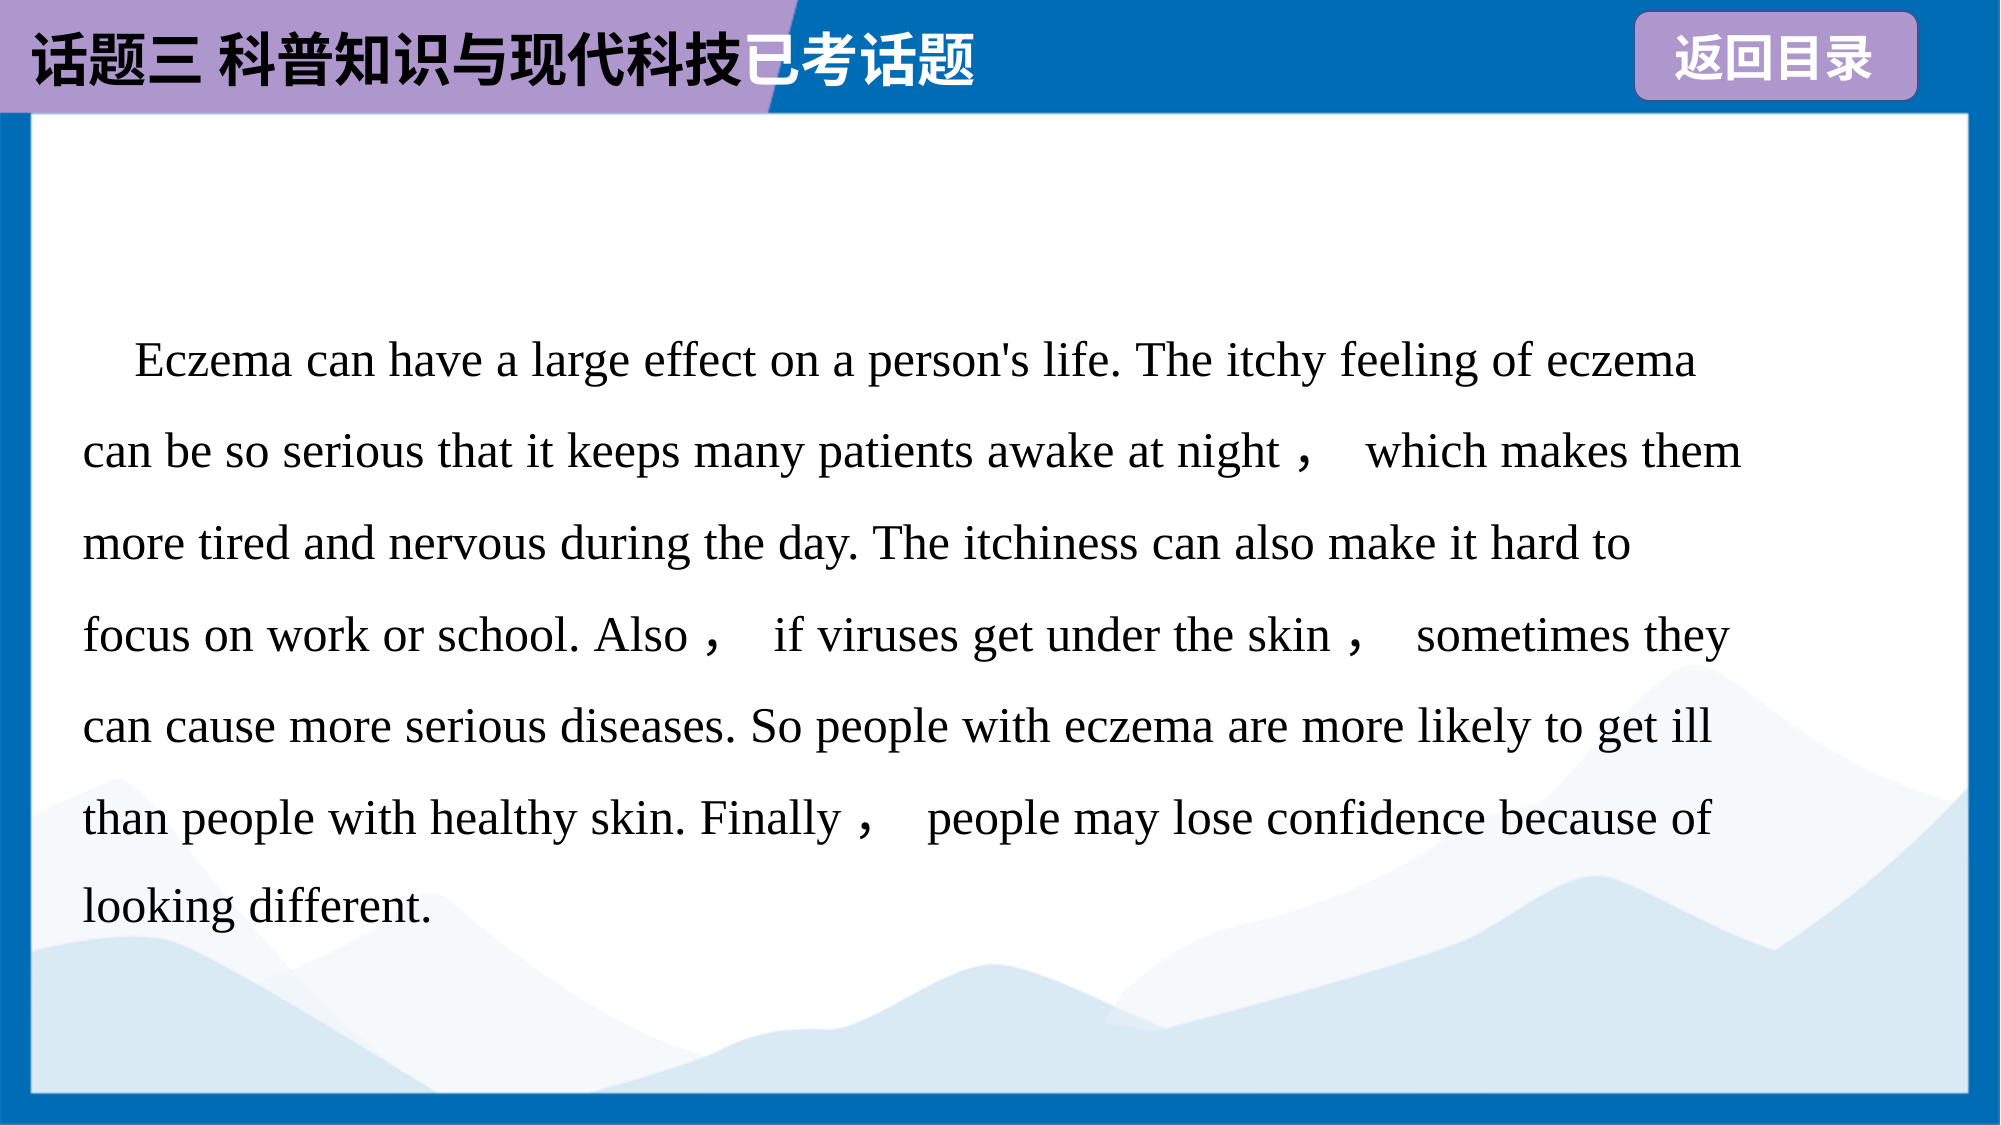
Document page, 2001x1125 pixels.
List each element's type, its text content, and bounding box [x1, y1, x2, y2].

picture [0, 0, 2000, 1125]
text_box Eczema can have a large effect on a person's life. The itchy feeling of eczema can be so serious that it keeps many patients awake at night， which makes them more tired and nervous during the day. The itchiness can also make it hard to focus on work or school. Also， if viruses get under the skin， sometimes they can cause more serious diseases. So people with eczema are more likely to get ill than people with healthy skin. Finally， people may lose confidence because of looking different. [82, 294, 1917, 923]
